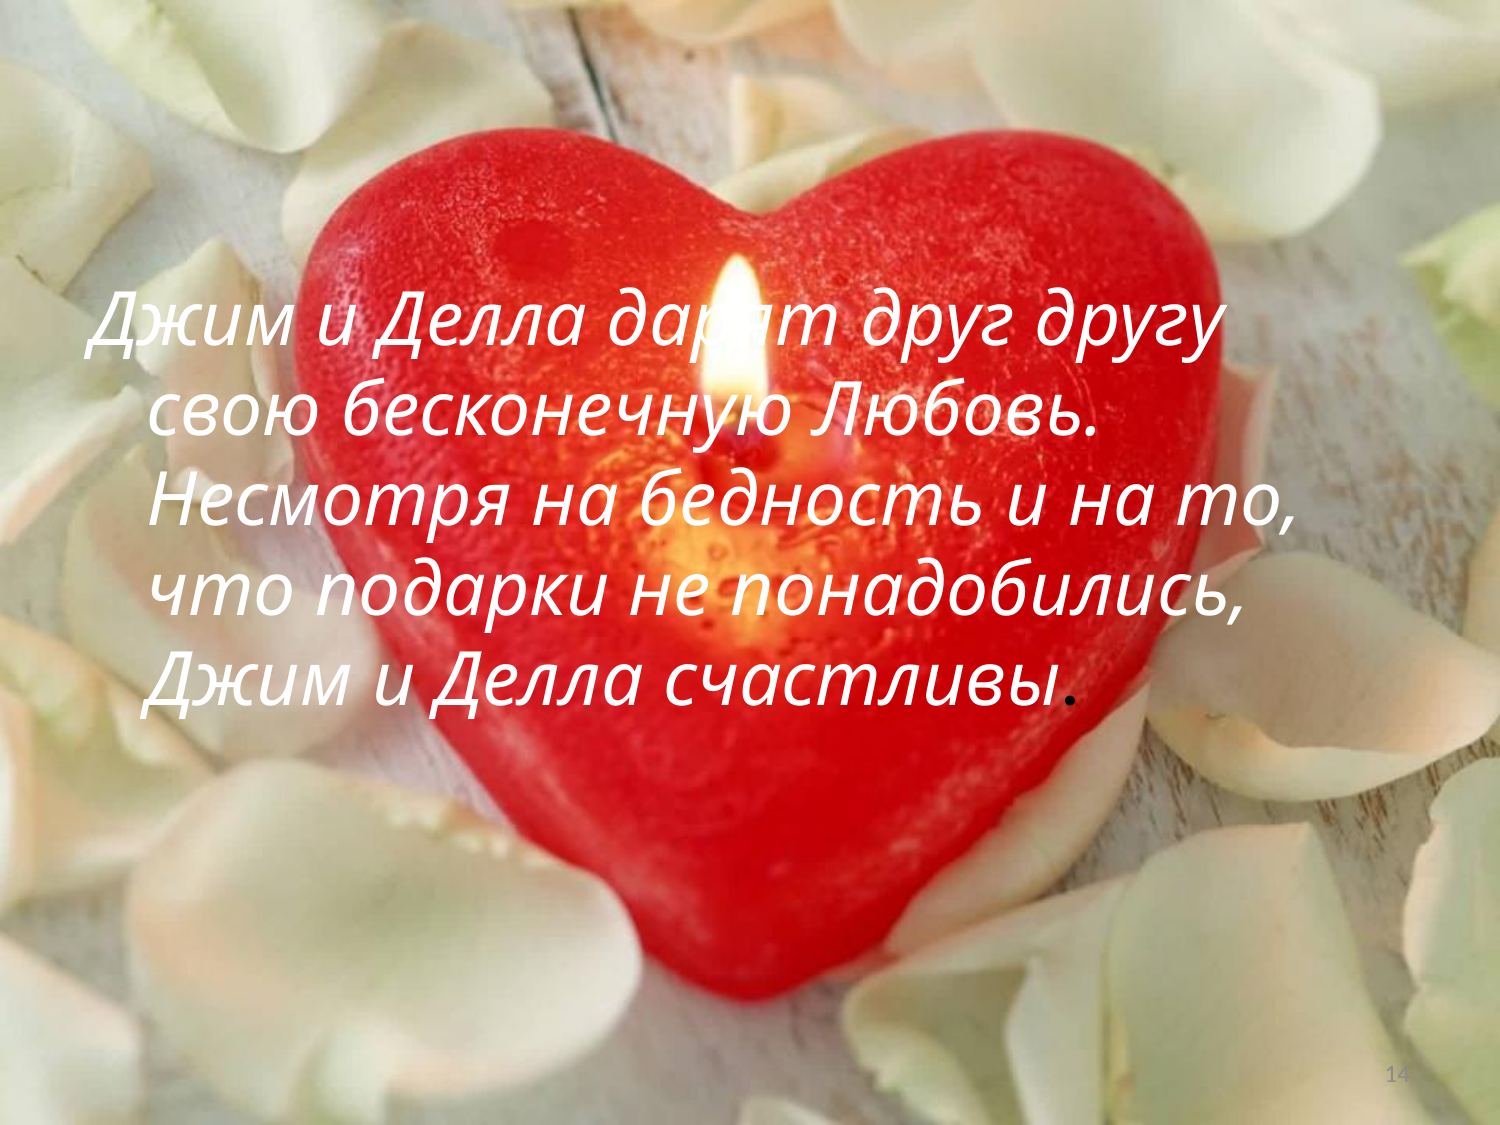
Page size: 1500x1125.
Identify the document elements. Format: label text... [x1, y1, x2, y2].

slide_number 14 [1074, 1042, 1425, 1103]
list Джим и Делла дарят друг другу свою бесконечную Любовь. Несмотря на бедность и на то, что подарки не понадобились, Джим и Делла счастливы. [74, 262, 1426, 1006]
picture [0, 0, 1500, 1125]
